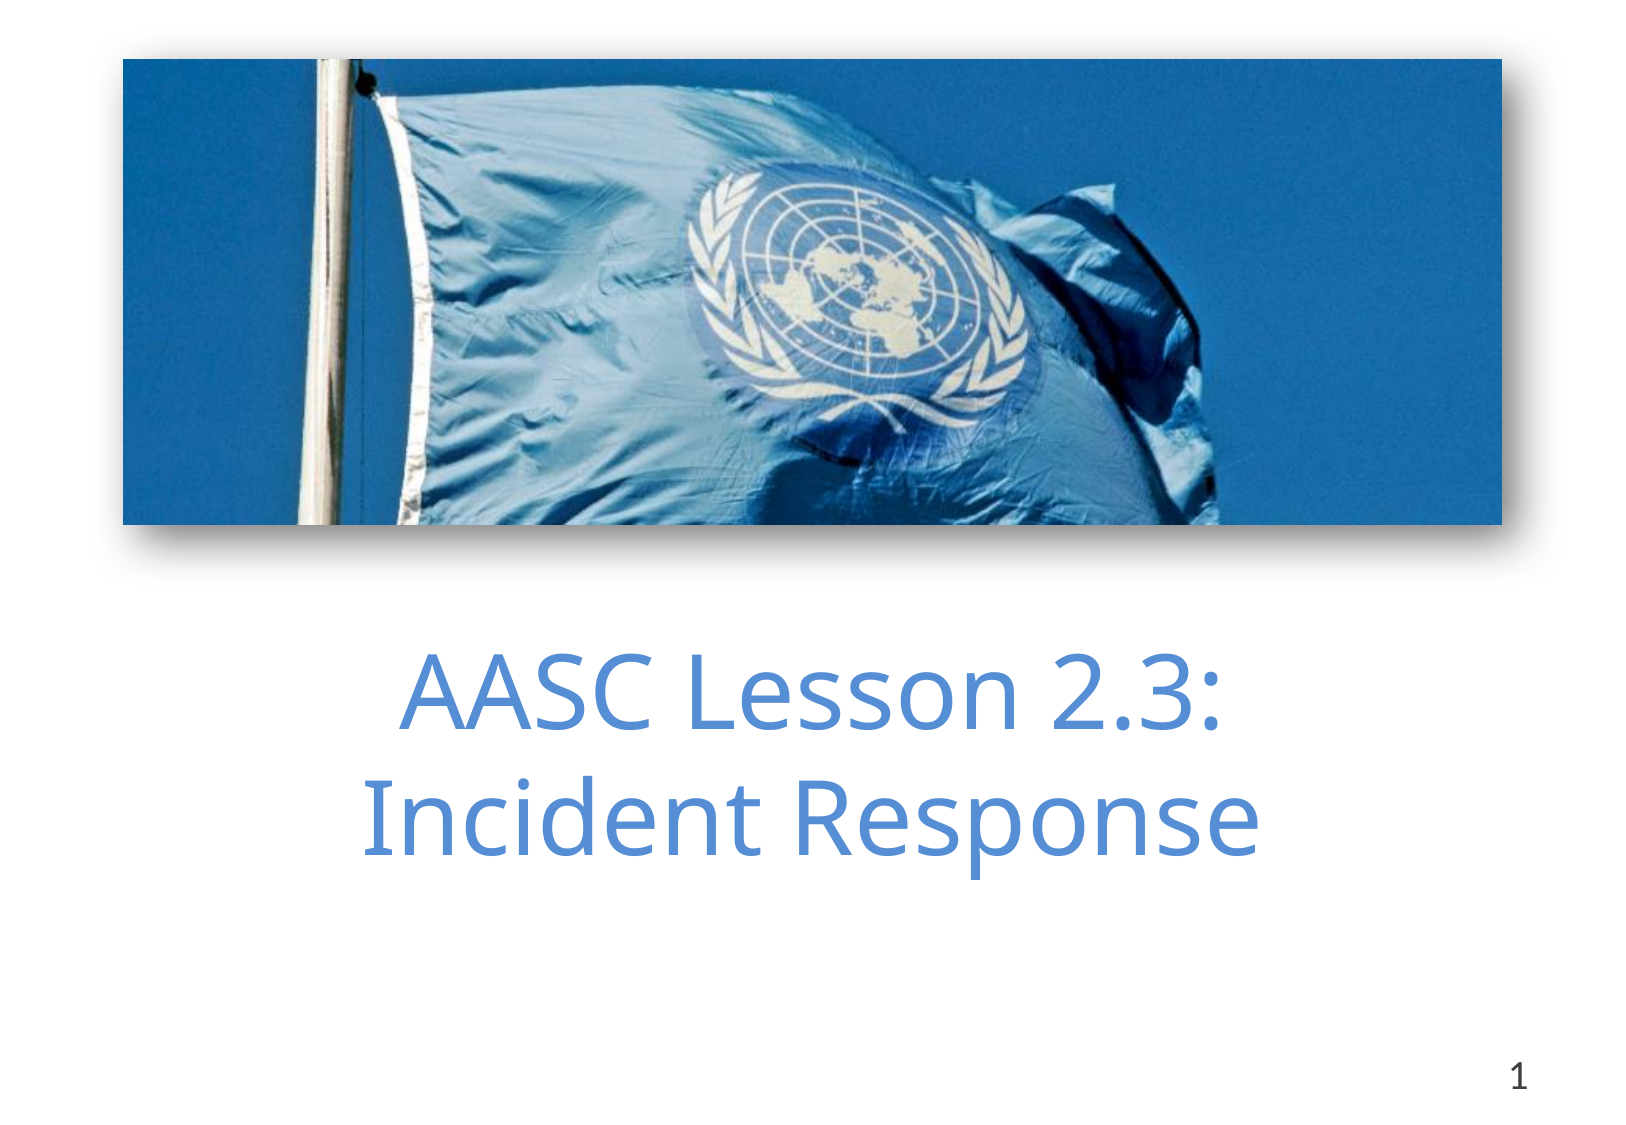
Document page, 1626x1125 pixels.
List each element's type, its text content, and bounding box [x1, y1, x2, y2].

picture [123, 59, 1502, 526]
title AASC Lesson 2.3: Incident Response [122, 557, 1503, 952]
slide_number 1 [1164, 1042, 1544, 1103]
